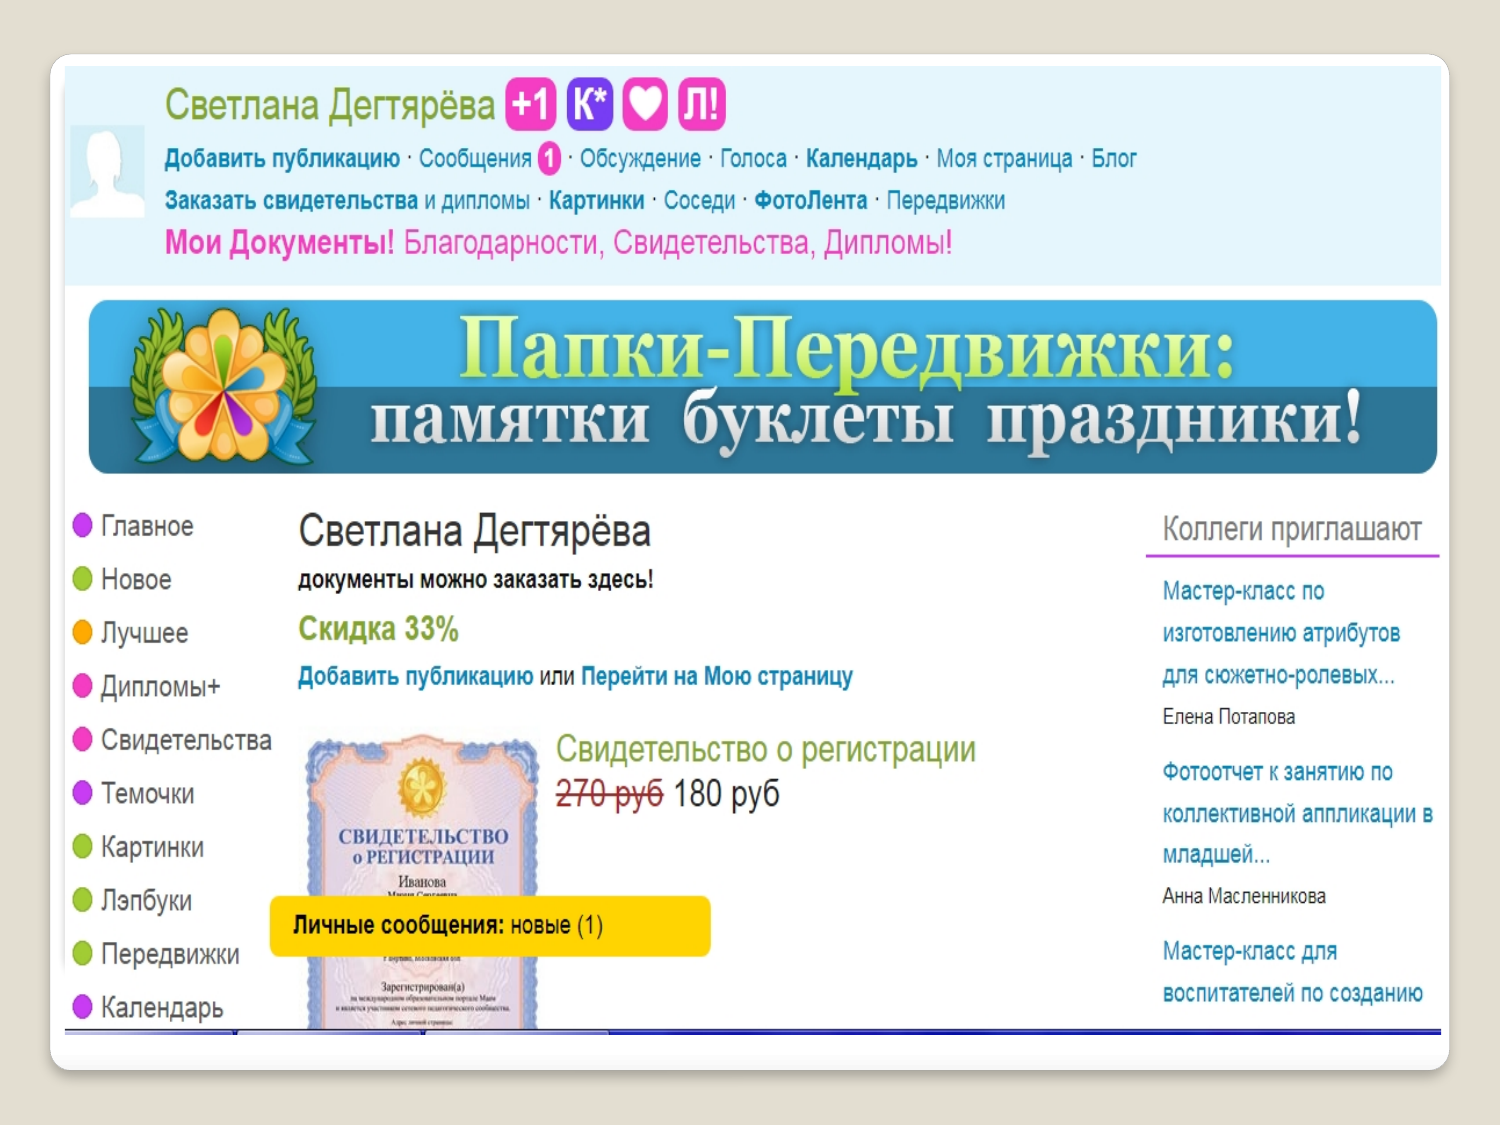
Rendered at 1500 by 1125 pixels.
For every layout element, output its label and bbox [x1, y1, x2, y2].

picture [64, 66, 1442, 1036]
